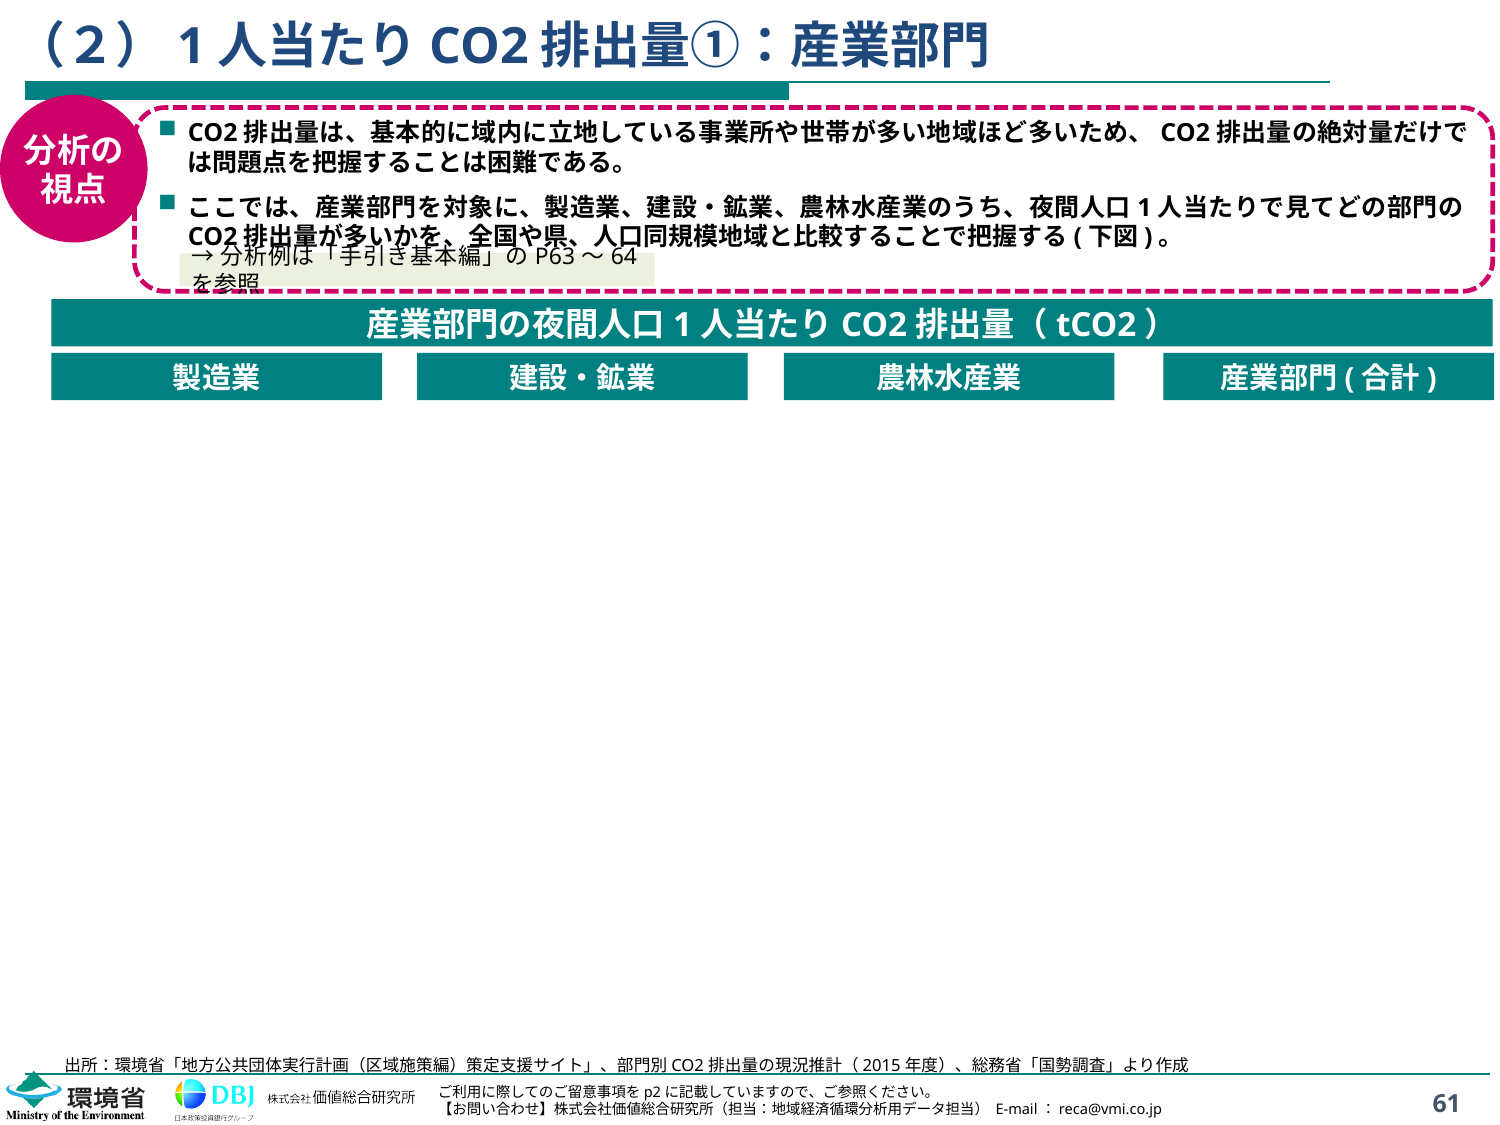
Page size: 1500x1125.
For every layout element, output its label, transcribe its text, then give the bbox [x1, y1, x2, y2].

text_box 産業部門(合計) [1163, 352, 1495, 401]
text_box 農林水産業 [783, 352, 1115, 401]
text_box 建設・鉱業 [417, 352, 748, 401]
picture [2, 1071, 148, 1125]
picture [171, 1082, 419, 1125]
text_box CO2排出量は、基本的に域内に立地している事業所や世帯が多い地域ほど多いため、CO2排出量の絶対量だけでは問題点を把握することは困難である。 ここでは、産業部門を対象に、製造業、建設・鉱業、農林水産業のうち、夜間人口1人当たりで見てどの部門のCO2排出量が多いかを、全国や県、人口同規模地域と比較することで把握する(下図)。 [134, 107, 1493, 292]
text_box 産業部門の夜間人口1人当たりCO2排出量（tCO2） [51, 299, 1493, 347]
text_box 製造業 [51, 352, 383, 401]
title （２）1人当たりCO2排出量①：産業部門 [0, 0, 1304, 82]
text_box 分析の 視点 [0, 94, 148, 243]
slide_number 61 [1393, 1079, 1500, 1122]
text_box →分析例は「手引き基本編」のP63～64を参照 [179, 253, 655, 287]
text_box 出所：環境省「地方公共団体実行計画（区域施策編）策定支援サイト」、部門別CO2排出量の現況推計（2015年度）、総務省「国勢調査」より作成 [49, 1047, 1220, 1082]
